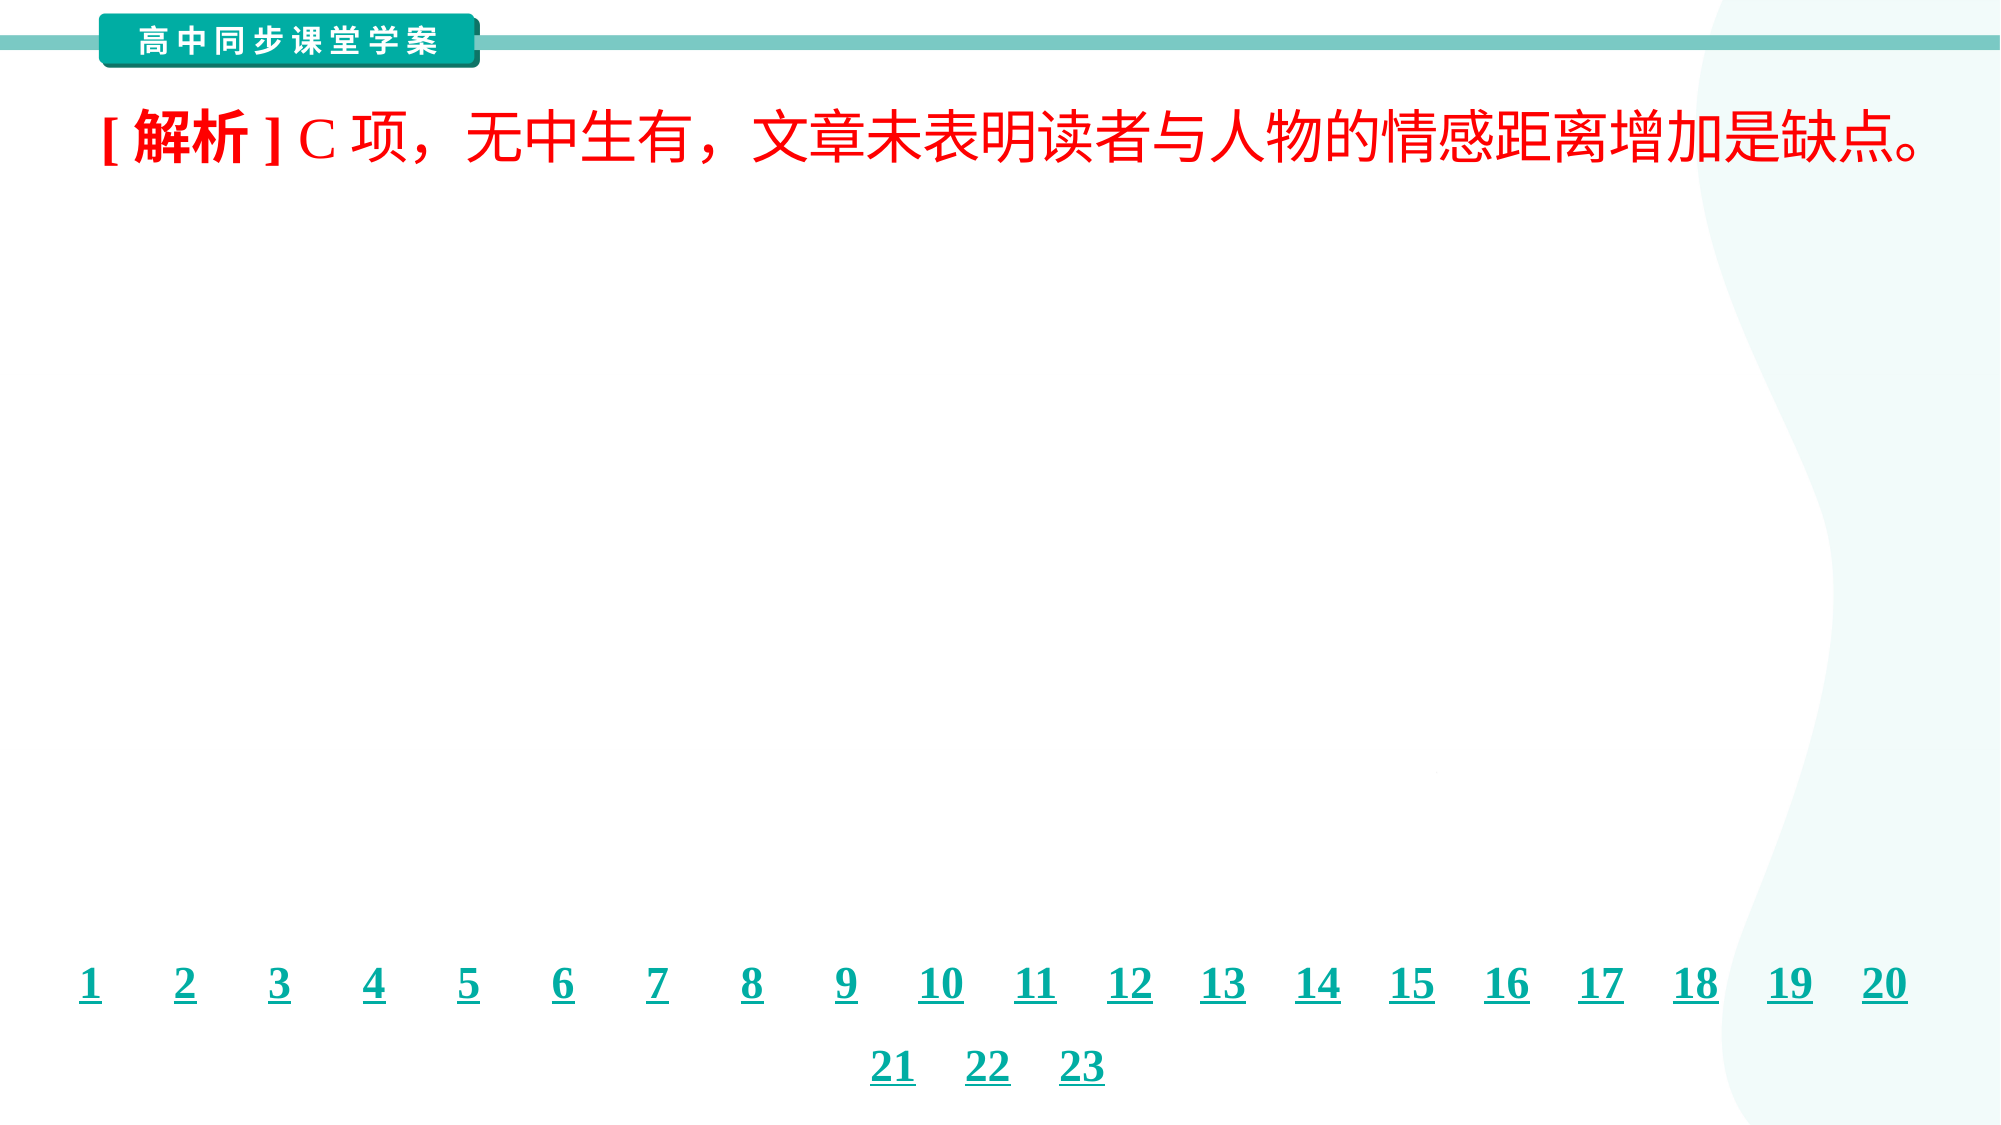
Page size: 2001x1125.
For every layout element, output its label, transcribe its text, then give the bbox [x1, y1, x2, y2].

picture [0, 0, 2000, 1125]
text_box [解析] C项，无中生有，文章未表明读者与人物的情感距离增加是缺点。 [100, 76, 1899, 171]
